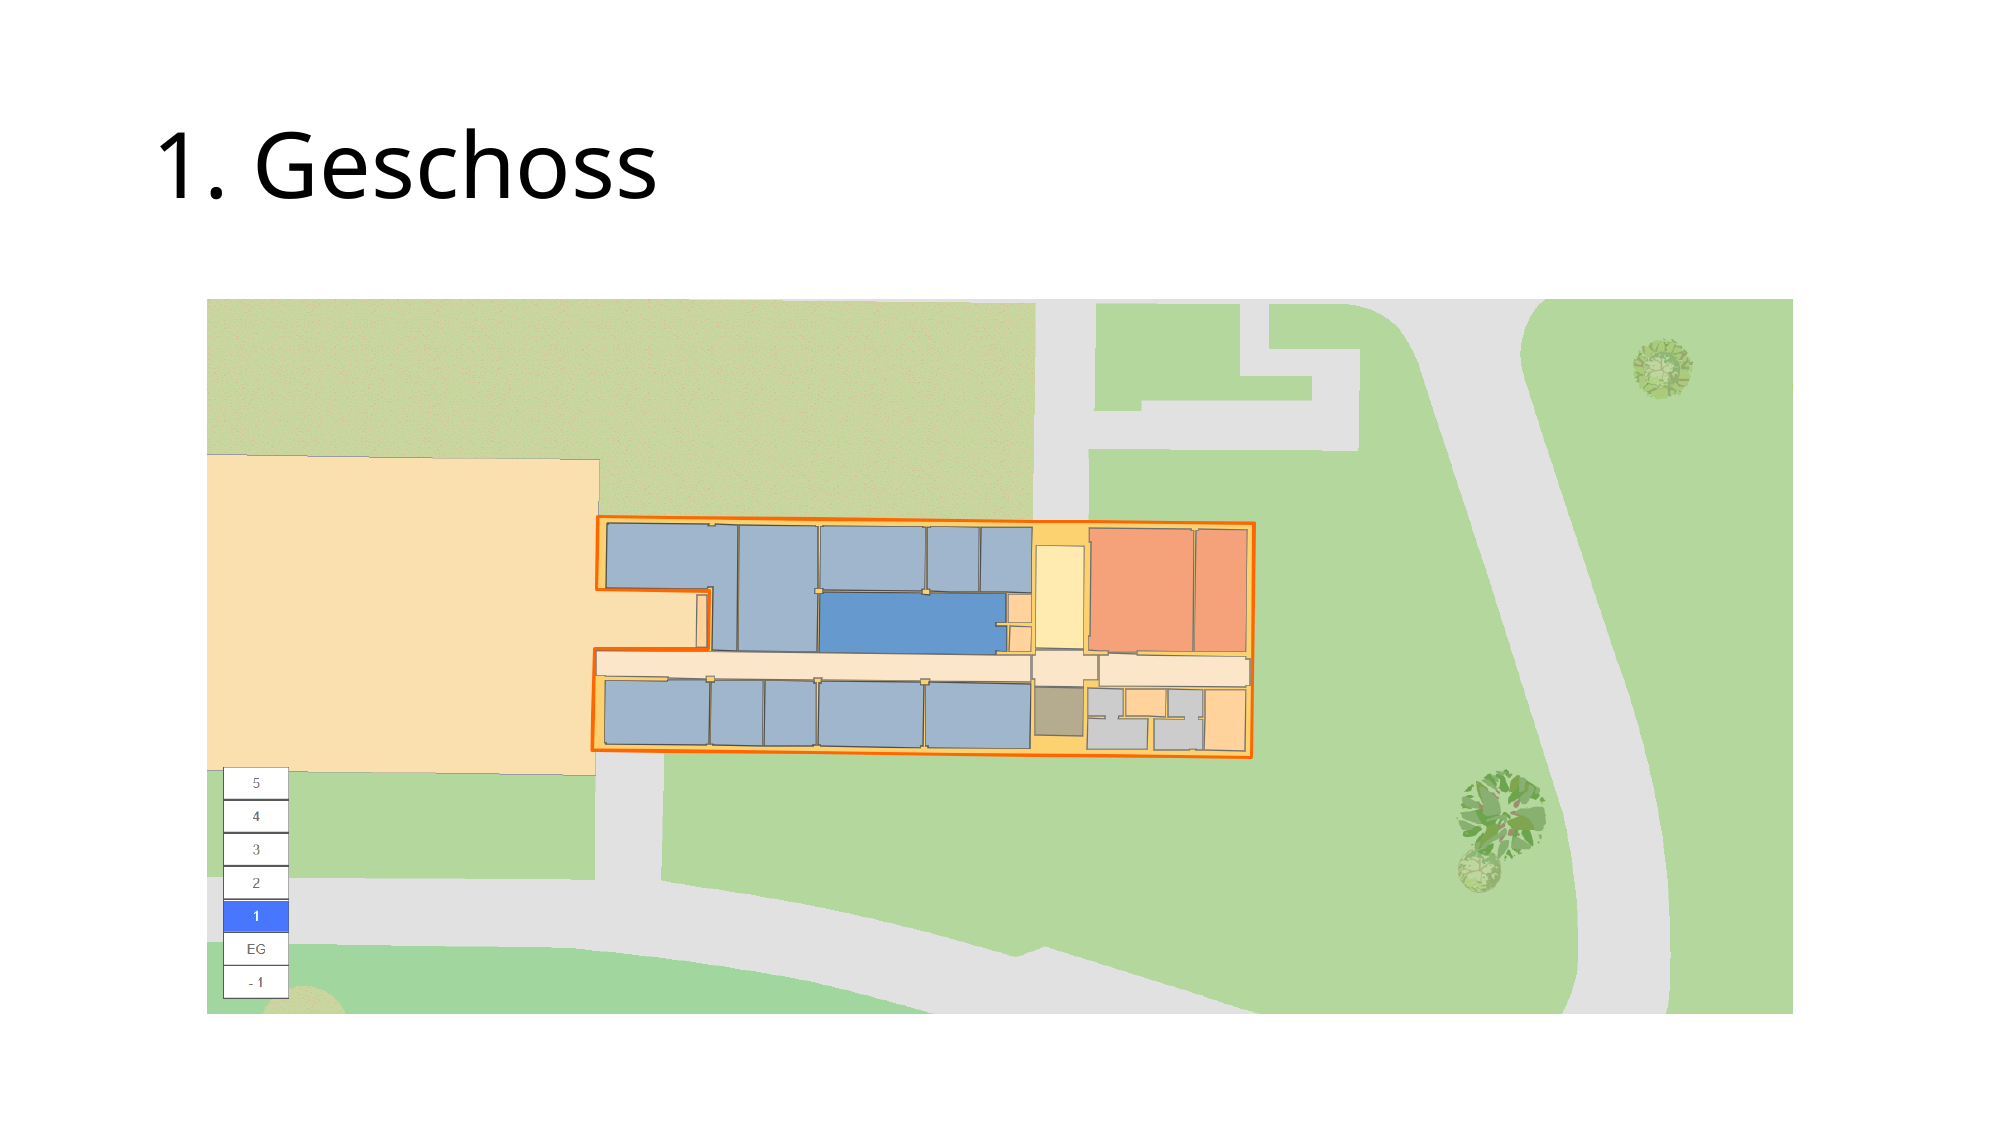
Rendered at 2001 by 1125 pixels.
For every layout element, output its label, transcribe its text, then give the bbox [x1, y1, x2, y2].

picture [206, 299, 1793, 1014]
text_box 1. Geschoss [137, 59, 1863, 278]
